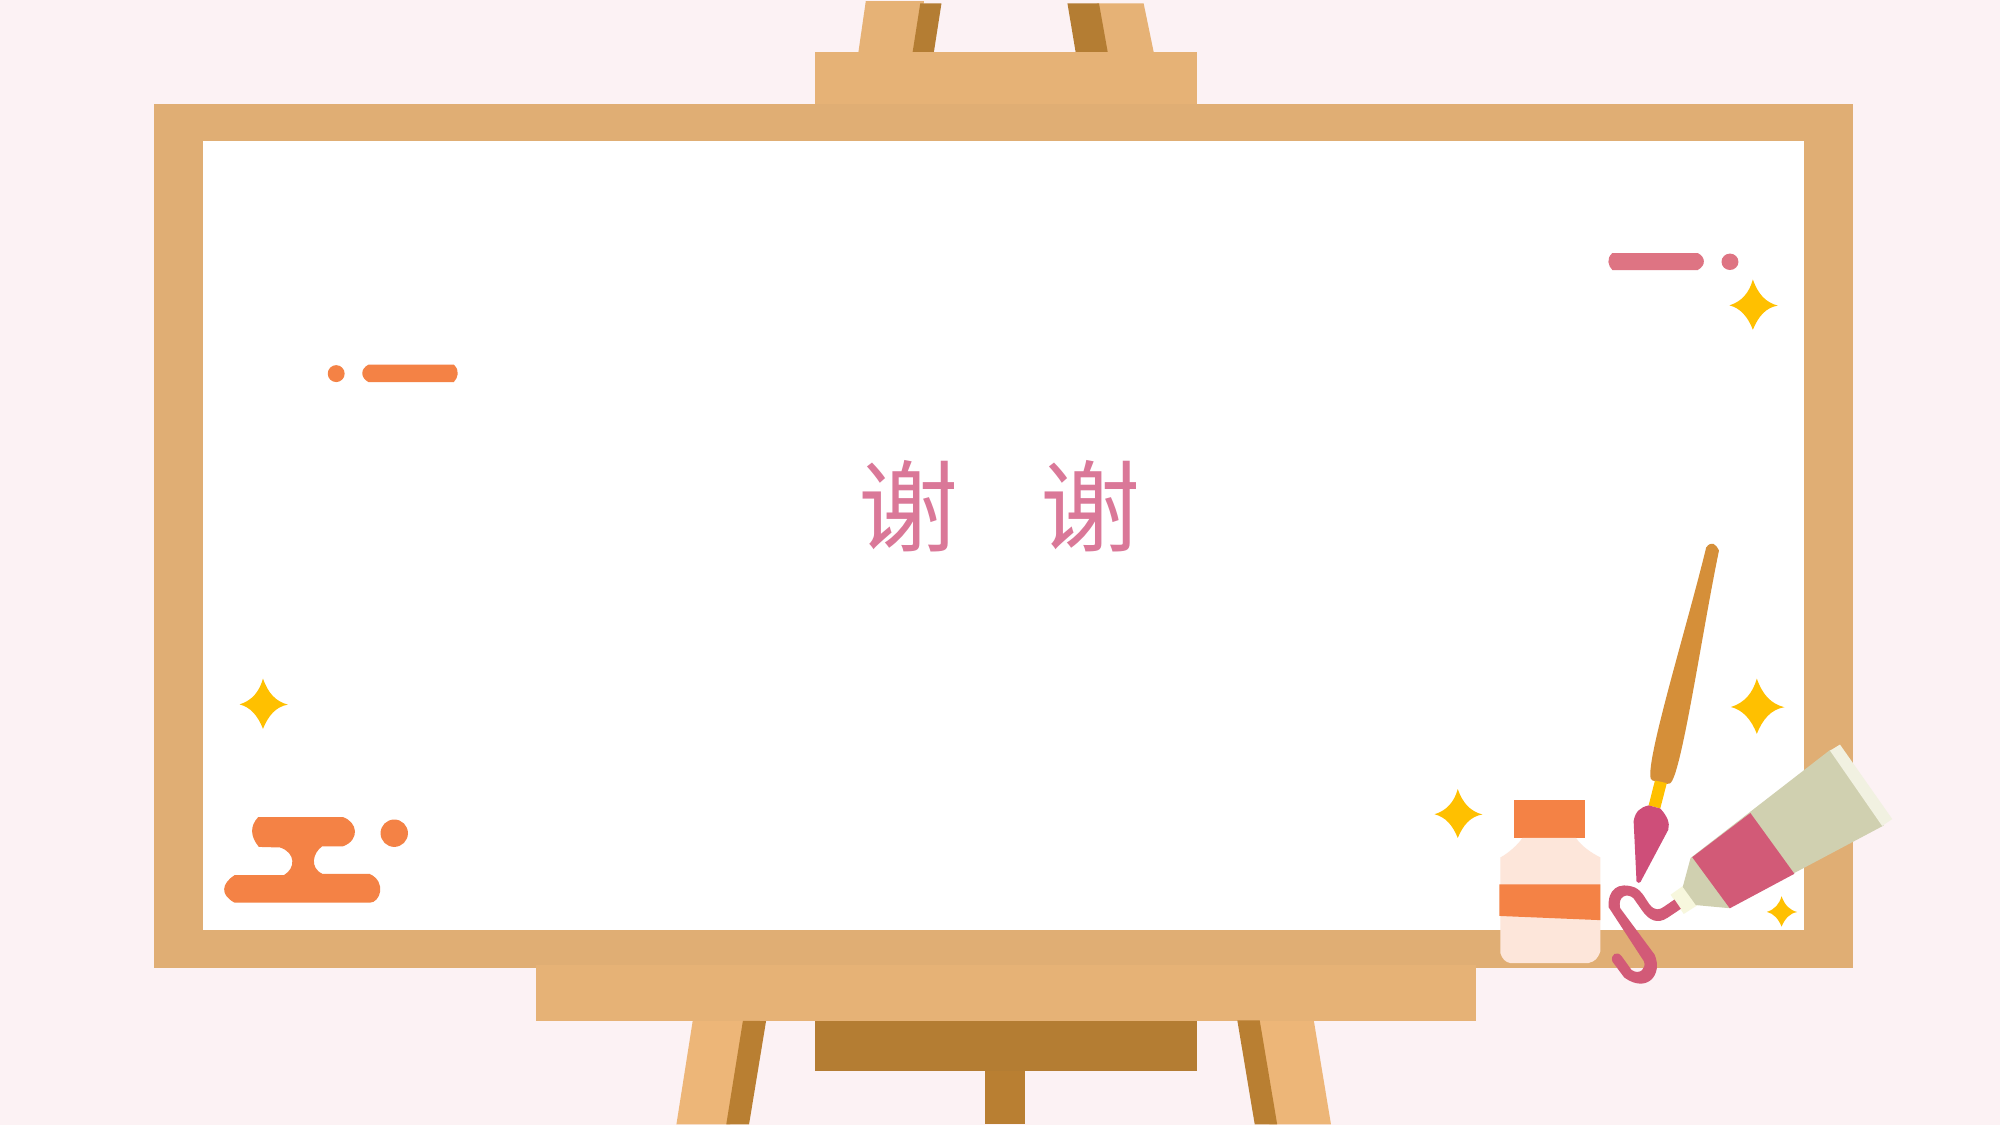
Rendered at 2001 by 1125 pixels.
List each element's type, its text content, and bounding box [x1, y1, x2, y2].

title 谢 谢 [416, 380, 1584, 573]
